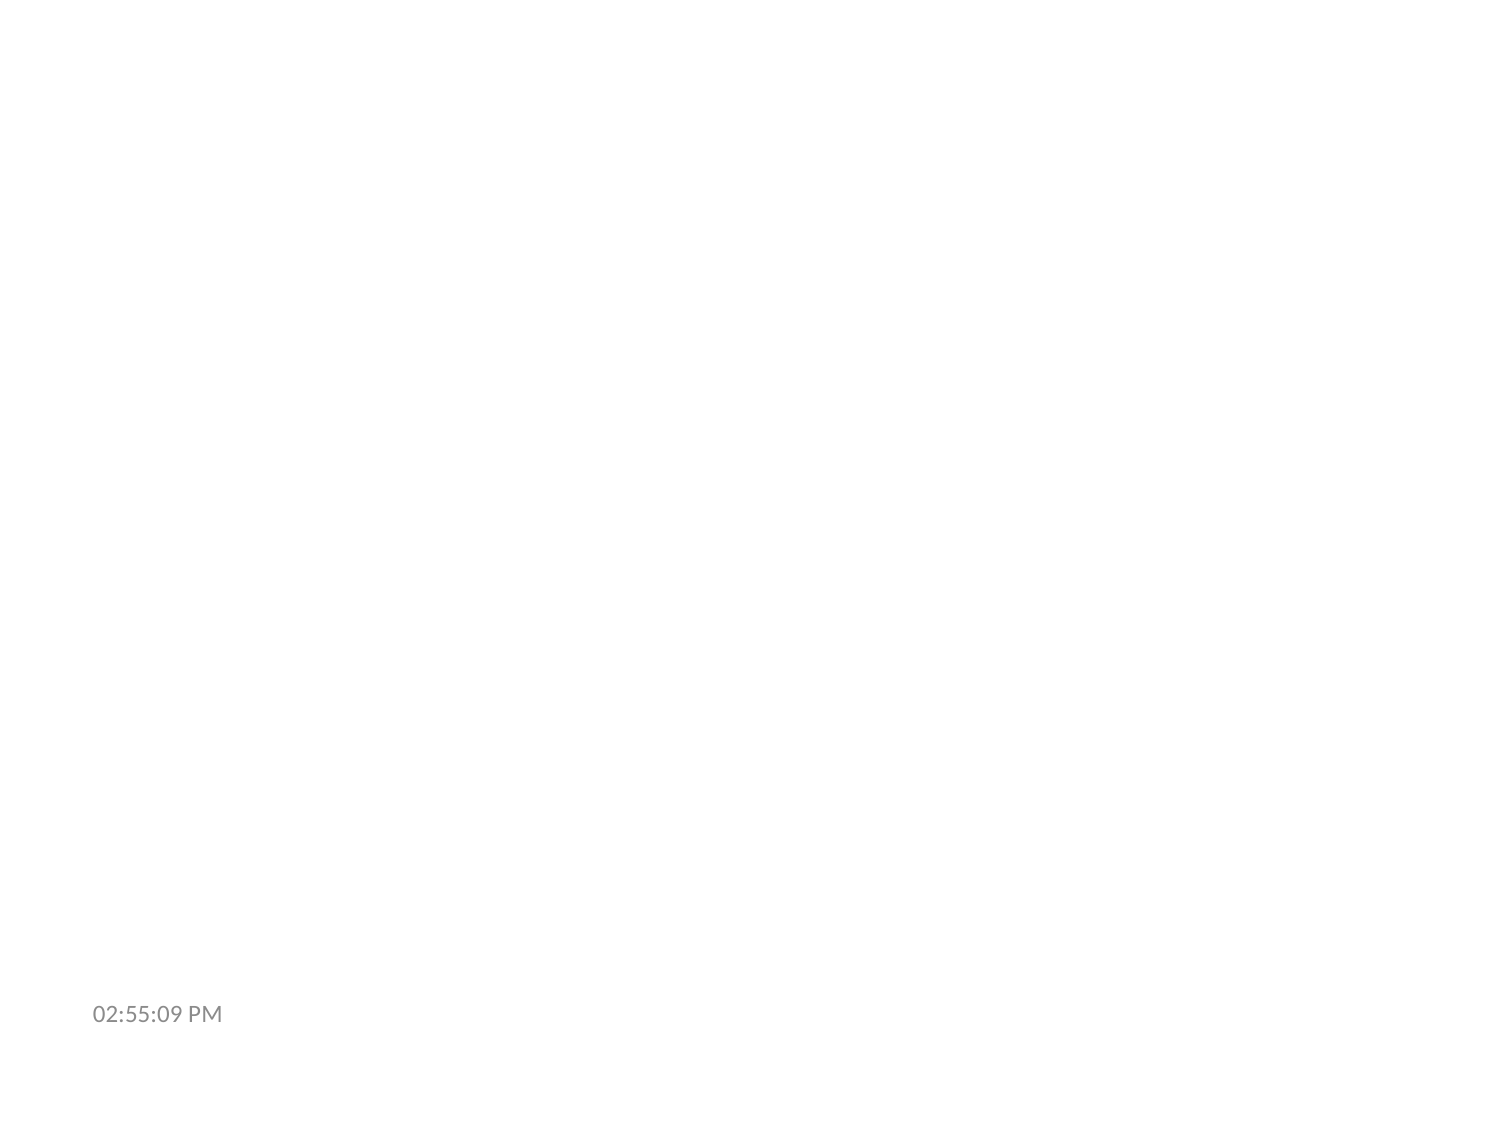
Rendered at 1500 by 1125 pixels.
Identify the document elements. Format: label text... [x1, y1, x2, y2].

text_box 3:35:09 PM [77, 982, 428, 1043]
